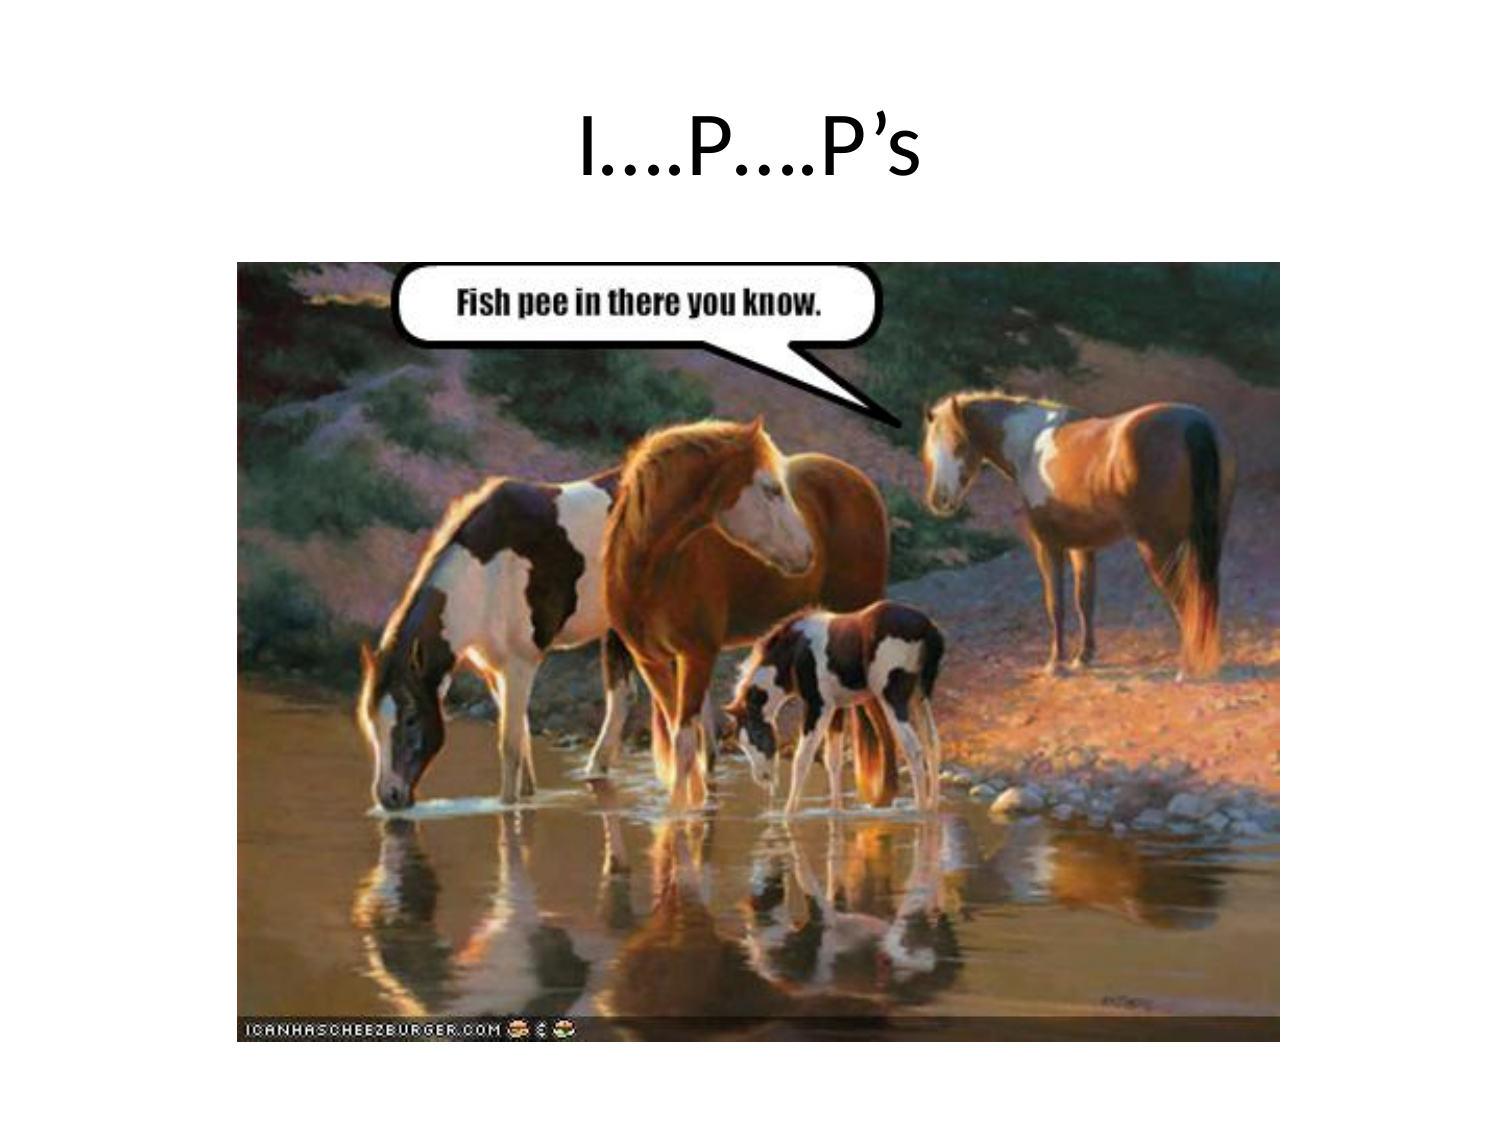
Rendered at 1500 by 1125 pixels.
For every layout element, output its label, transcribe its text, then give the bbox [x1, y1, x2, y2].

title I….P….P’s [74, 44, 1426, 233]
picture [237, 262, 1280, 1042]
